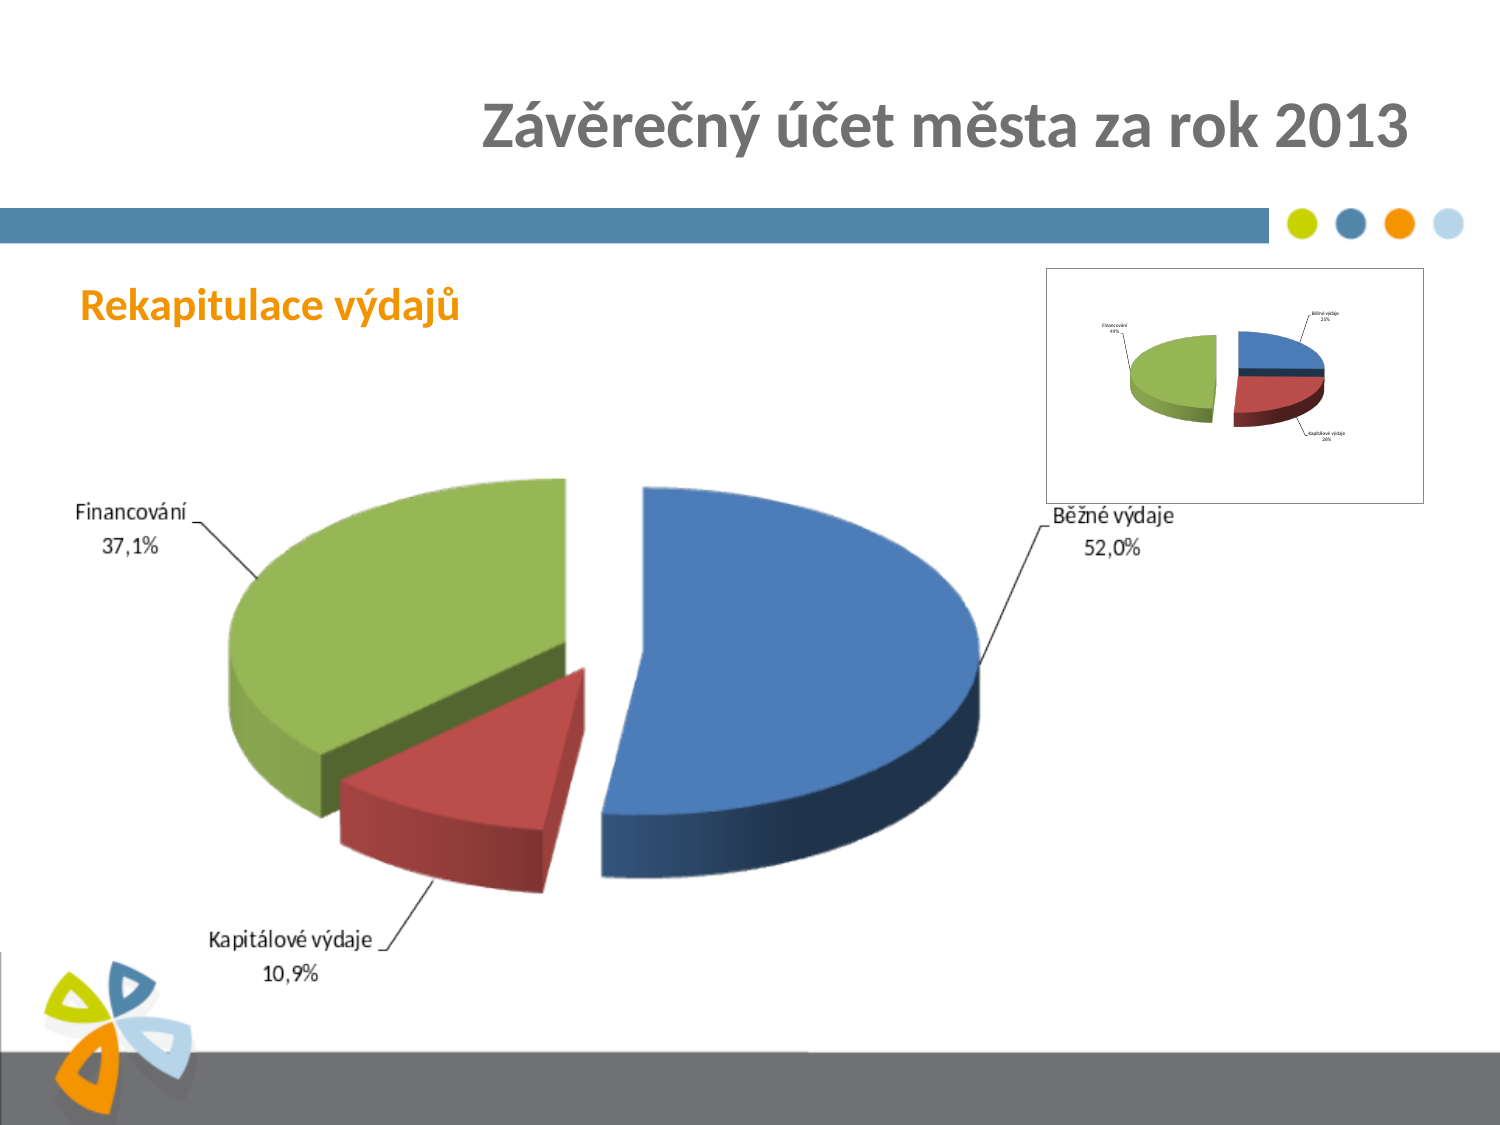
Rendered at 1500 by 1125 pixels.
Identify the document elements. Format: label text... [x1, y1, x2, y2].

list Rekapitulace výdajů [64, 267, 1043, 442]
picture [1269, 196, 1483, 256]
picture [0, 266, 1500, 1125]
title Závěrečný účet města za rok 2013 [75, 45, 1425, 197]
list Rekapitulace výdajů [1216, 267, 1447, 1012]
